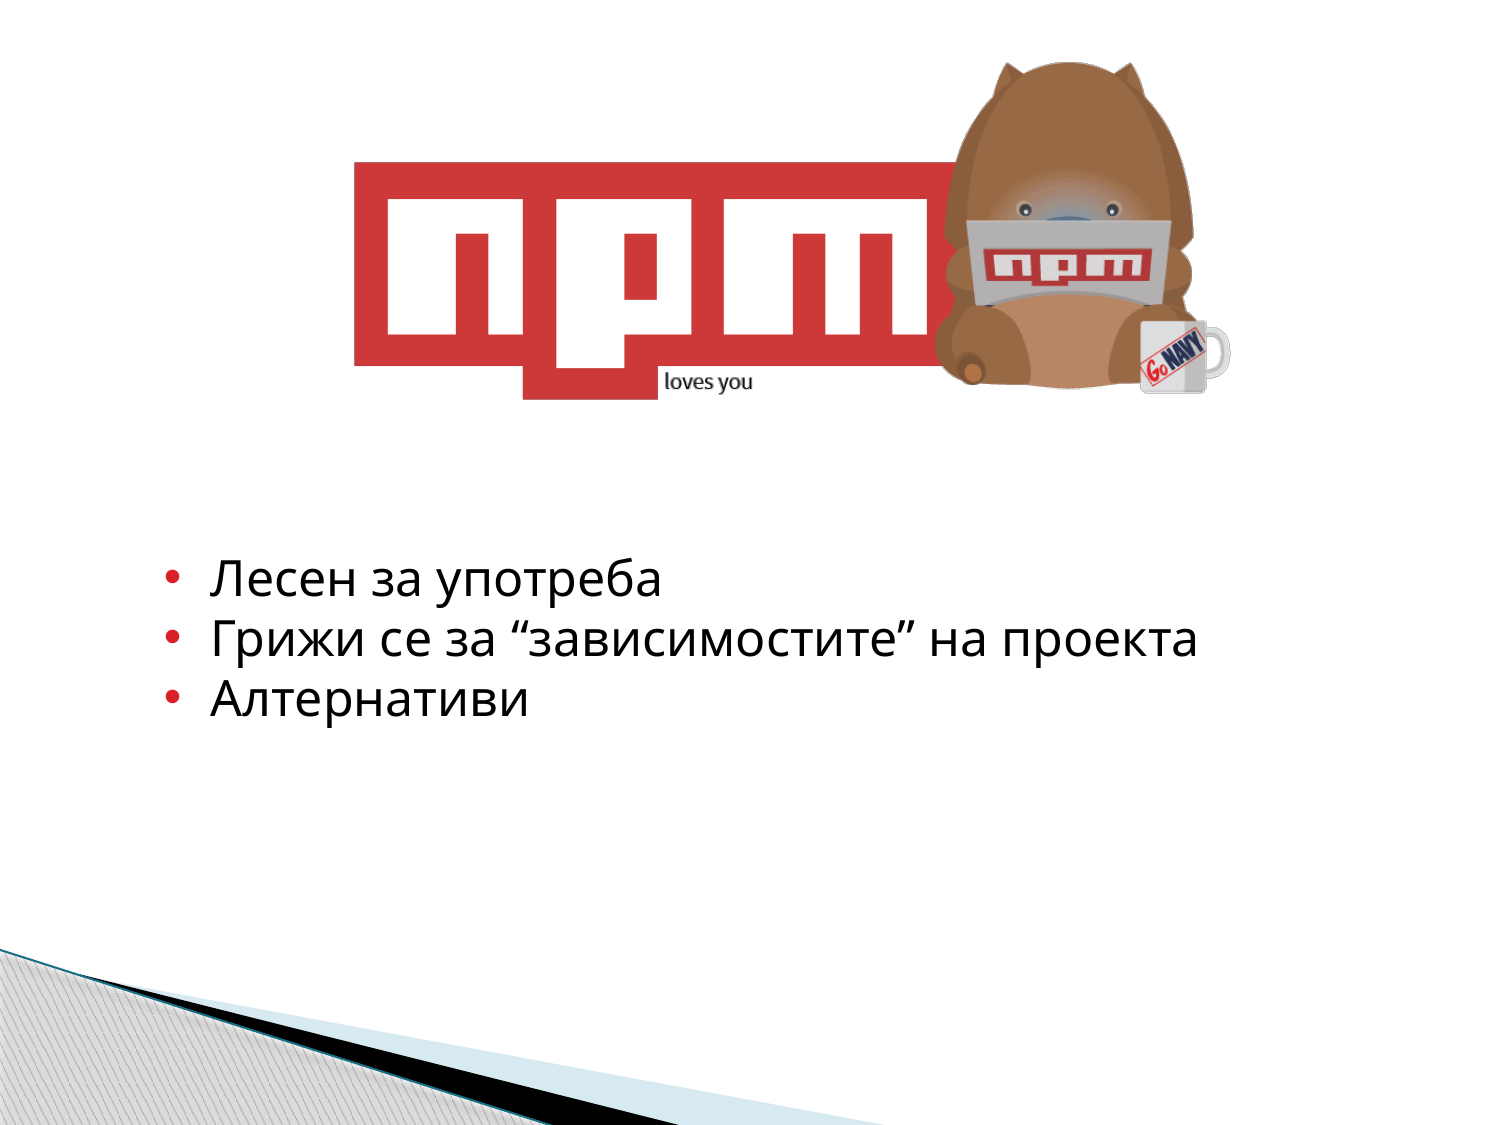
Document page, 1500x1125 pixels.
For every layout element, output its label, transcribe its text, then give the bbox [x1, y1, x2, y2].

text_box Лесен за употреба Грижи се за “зависимостите” на проекта Алтернативи [149, 538, 1306, 734]
picture [144, 30, 1356, 428]
